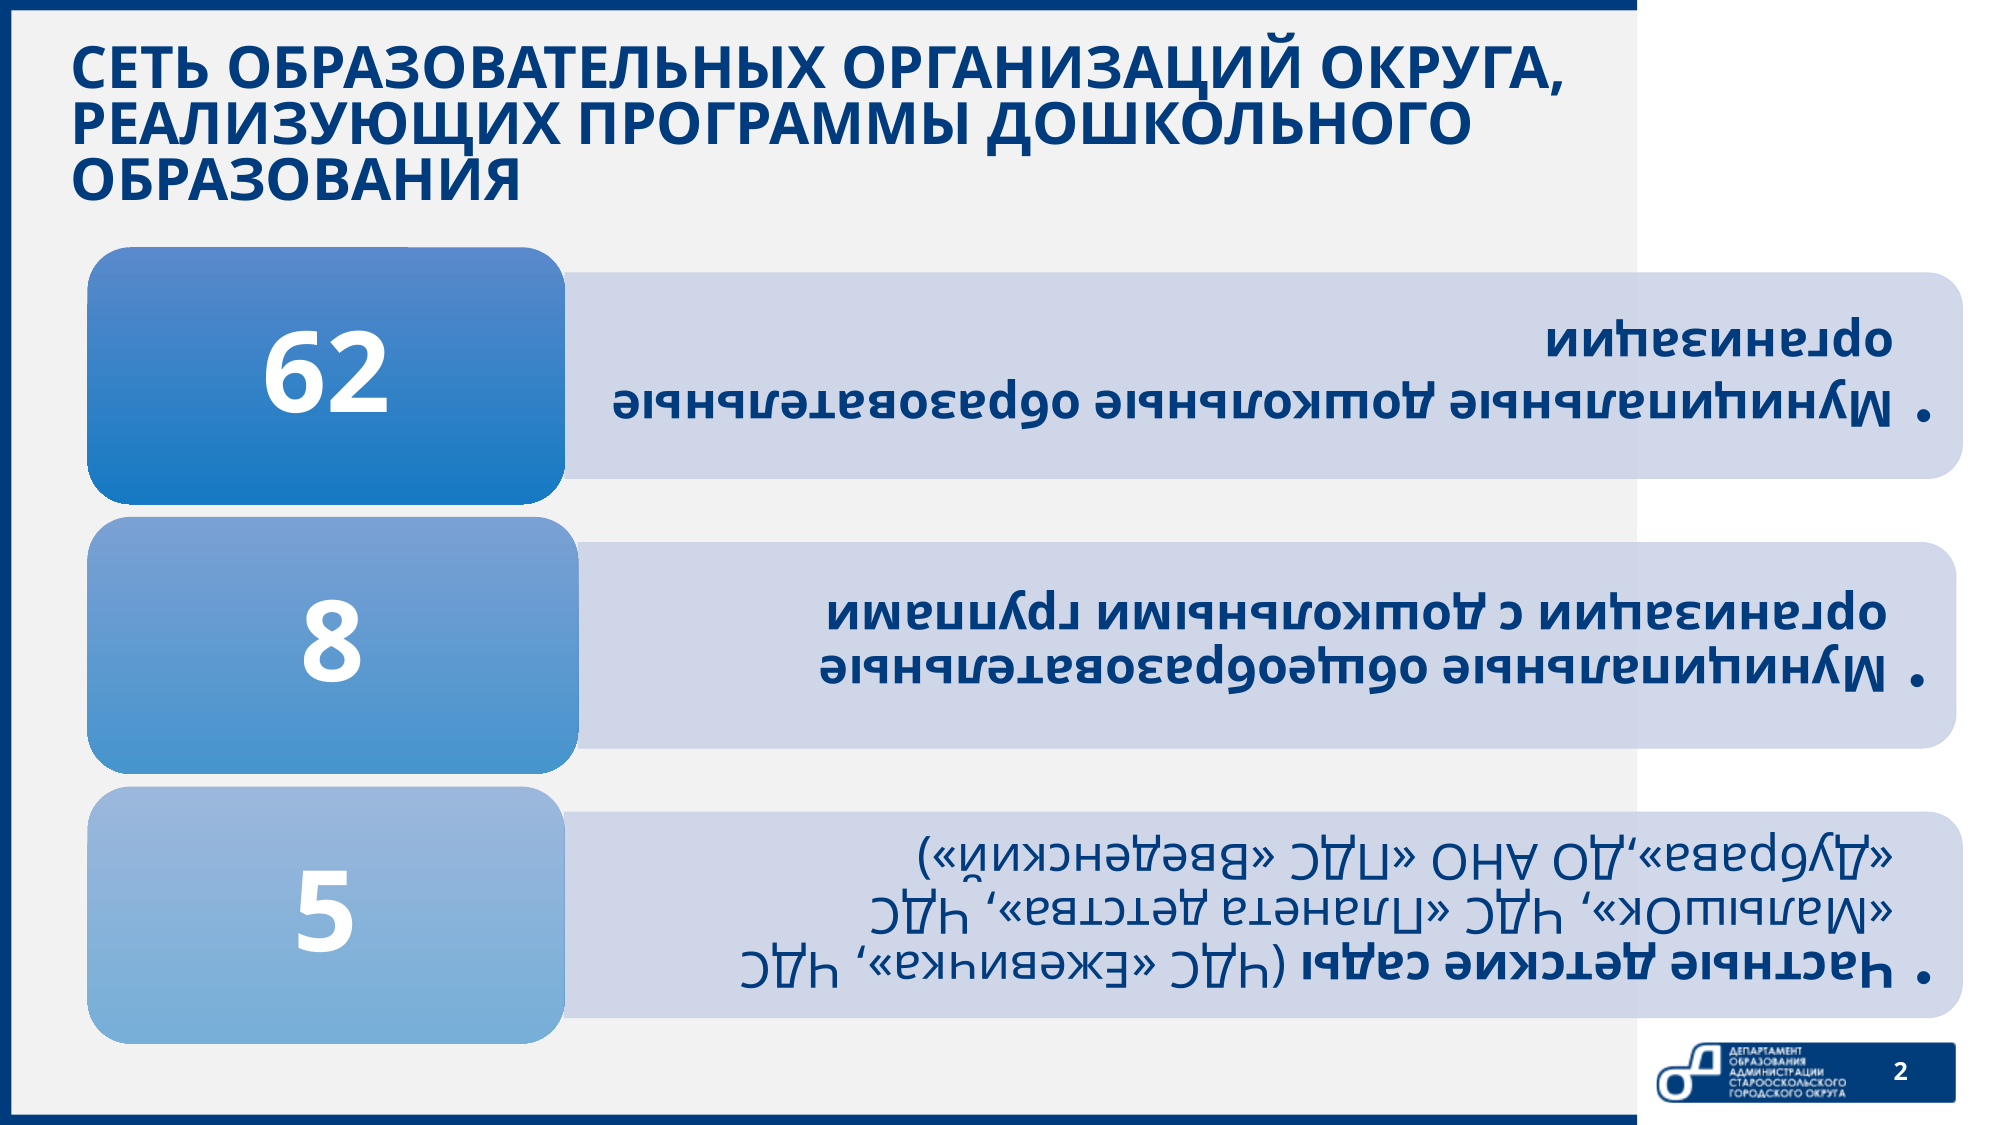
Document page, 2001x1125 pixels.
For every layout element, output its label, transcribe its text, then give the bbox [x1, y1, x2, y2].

title Сеть образовательных организаций округа, РеАЛИЗУЮЩИХ программы дошкольного образования [70, 70, 1626, 185]
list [87, 246, 1963, 1044]
picture [1657, 1044, 1955, 1102]
slide_number 2 [1877, 1050, 1924, 1096]
